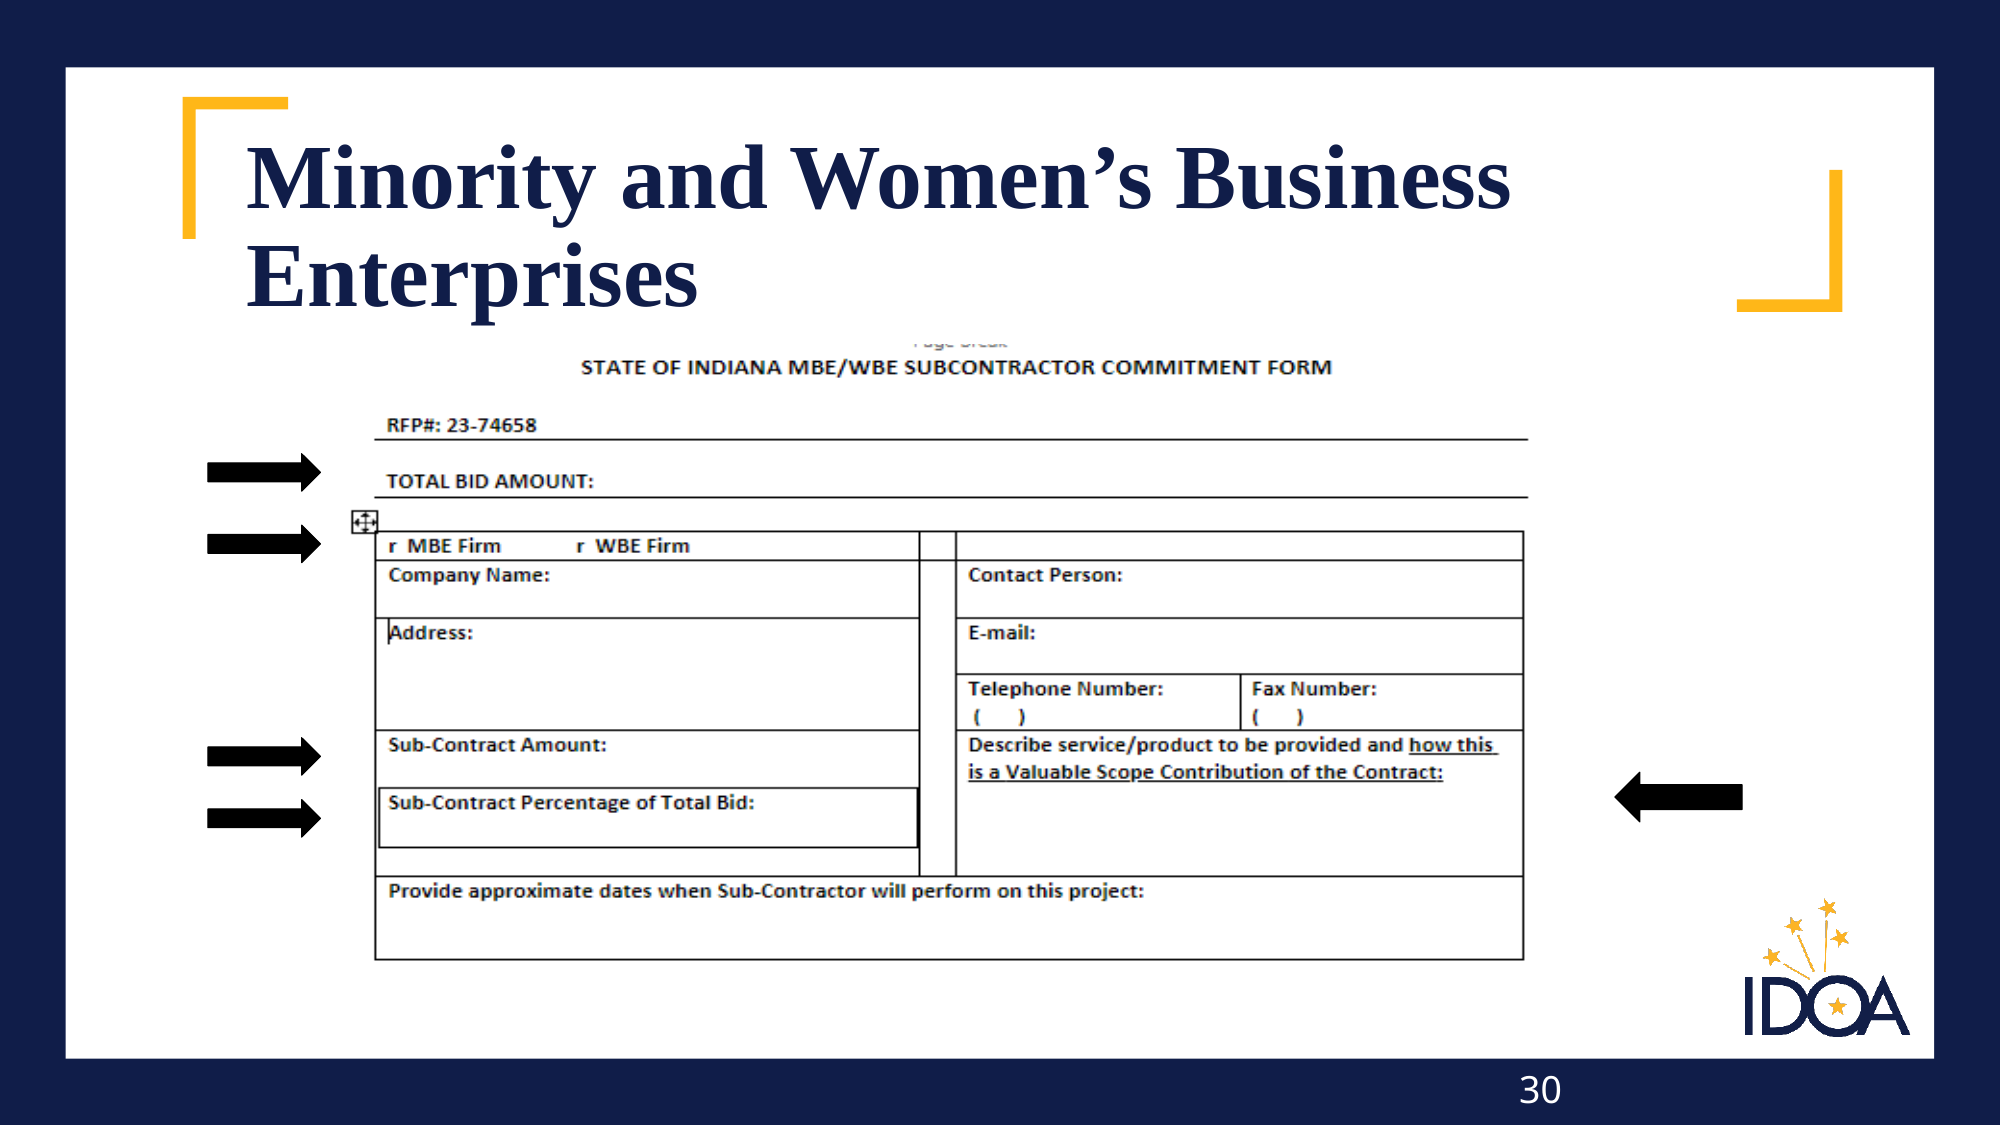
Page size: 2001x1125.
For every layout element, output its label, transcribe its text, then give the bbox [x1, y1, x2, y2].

title Minority and Women’s Business Enterprises [231, 123, 1807, 260]
slide_number 30 [1504, 1058, 1767, 1125]
picture [321, 344, 1592, 971]
text_box [207, 737, 321, 776]
picture [1702, 857, 1959, 1114]
text_box [207, 524, 321, 564]
text_box [207, 799, 321, 838]
text_box [1614, 771, 1743, 823]
text_box [207, 453, 321, 492]
